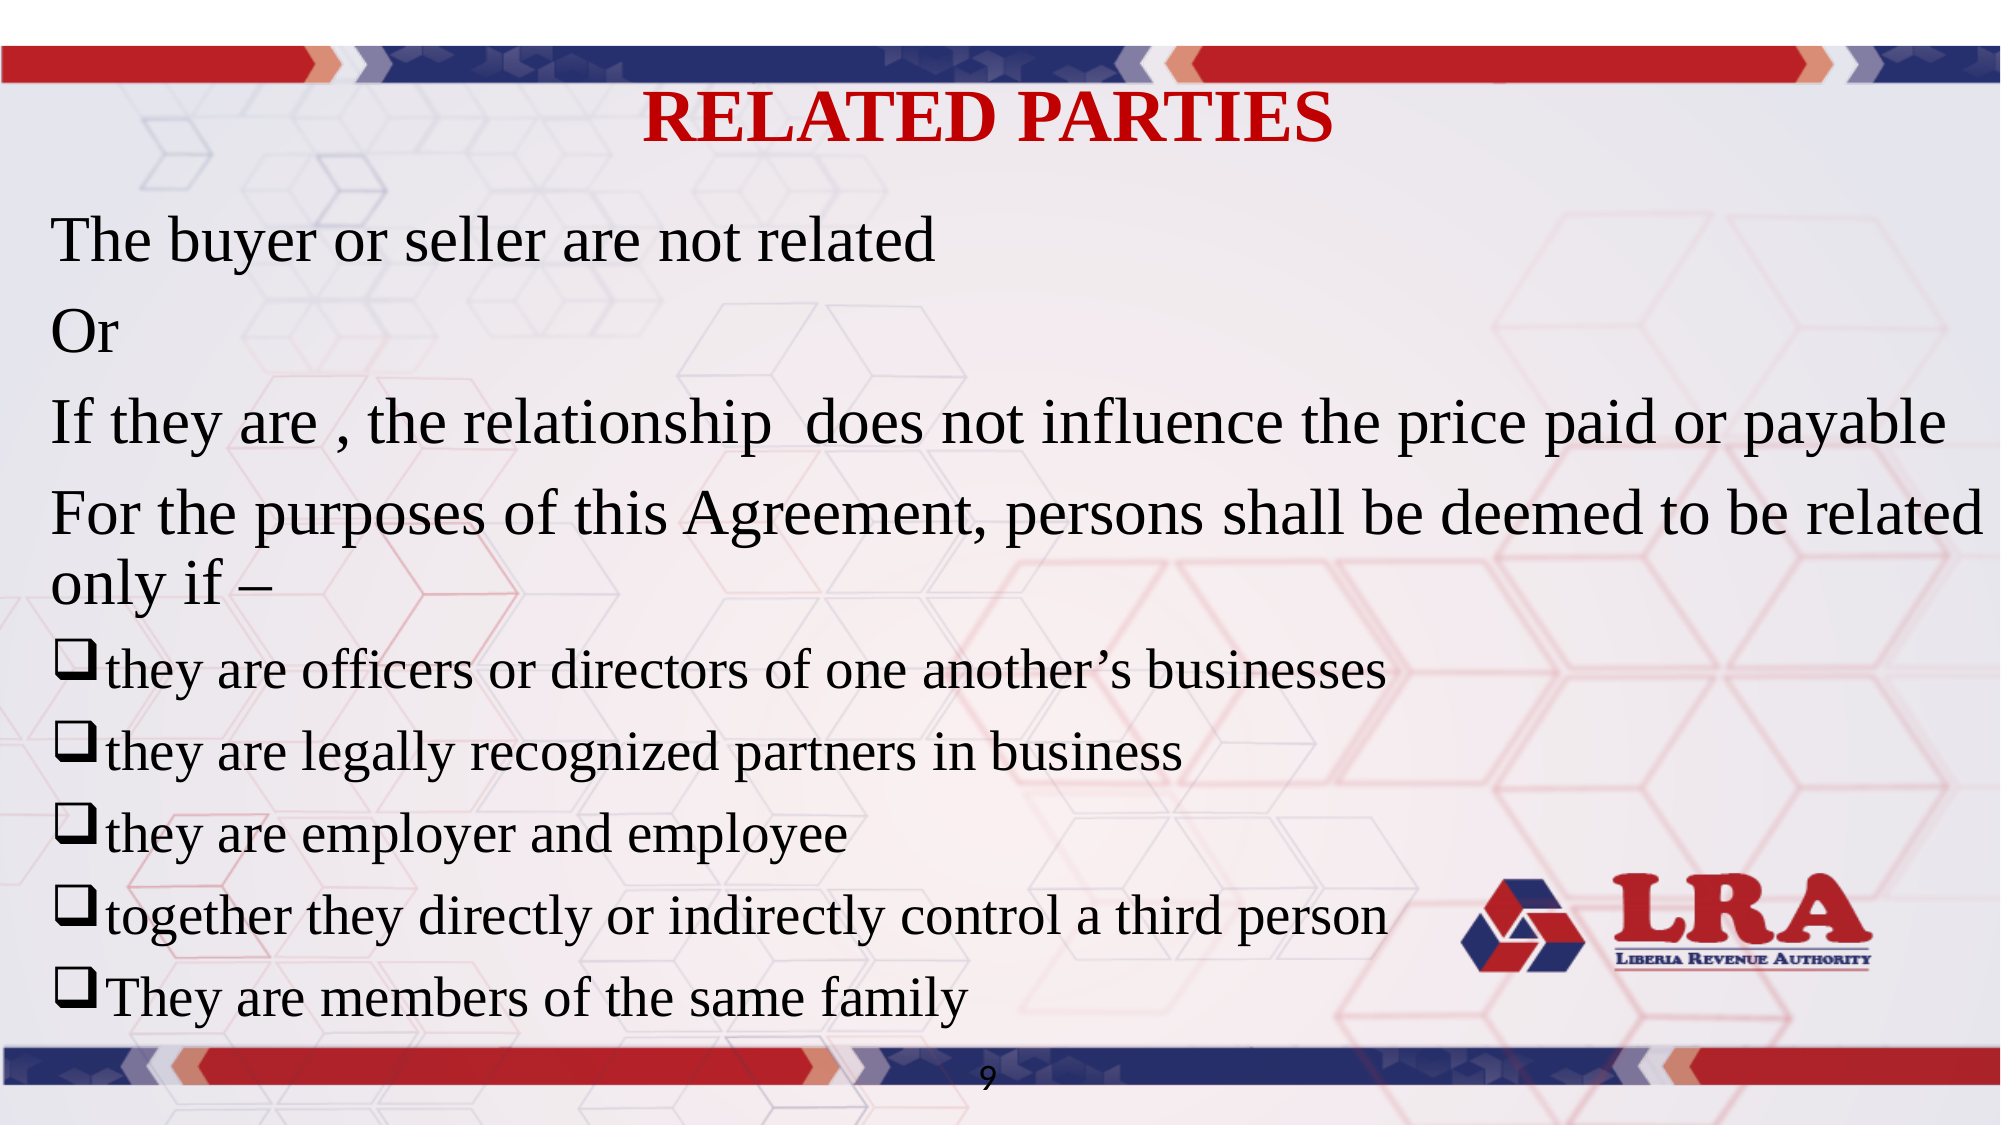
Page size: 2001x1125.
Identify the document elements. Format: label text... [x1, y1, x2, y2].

title RELATED PARTIES [27, 59, 1950, 174]
text_box 9 [963, 1045, 1044, 1106]
list The buyer or seller are not related Or If they are , the relationship does not influence the price paid or payable For the purposes of this Agreement, persons shall be deemed to be related only if – they are officers or directors of one another’s businesses they are legally recognized partners in business they are employer and employee together they directly or indirectly control a third person They are members of the same family [35, 197, 2000, 1046]
picture [0, 0, 2001, 1125]
